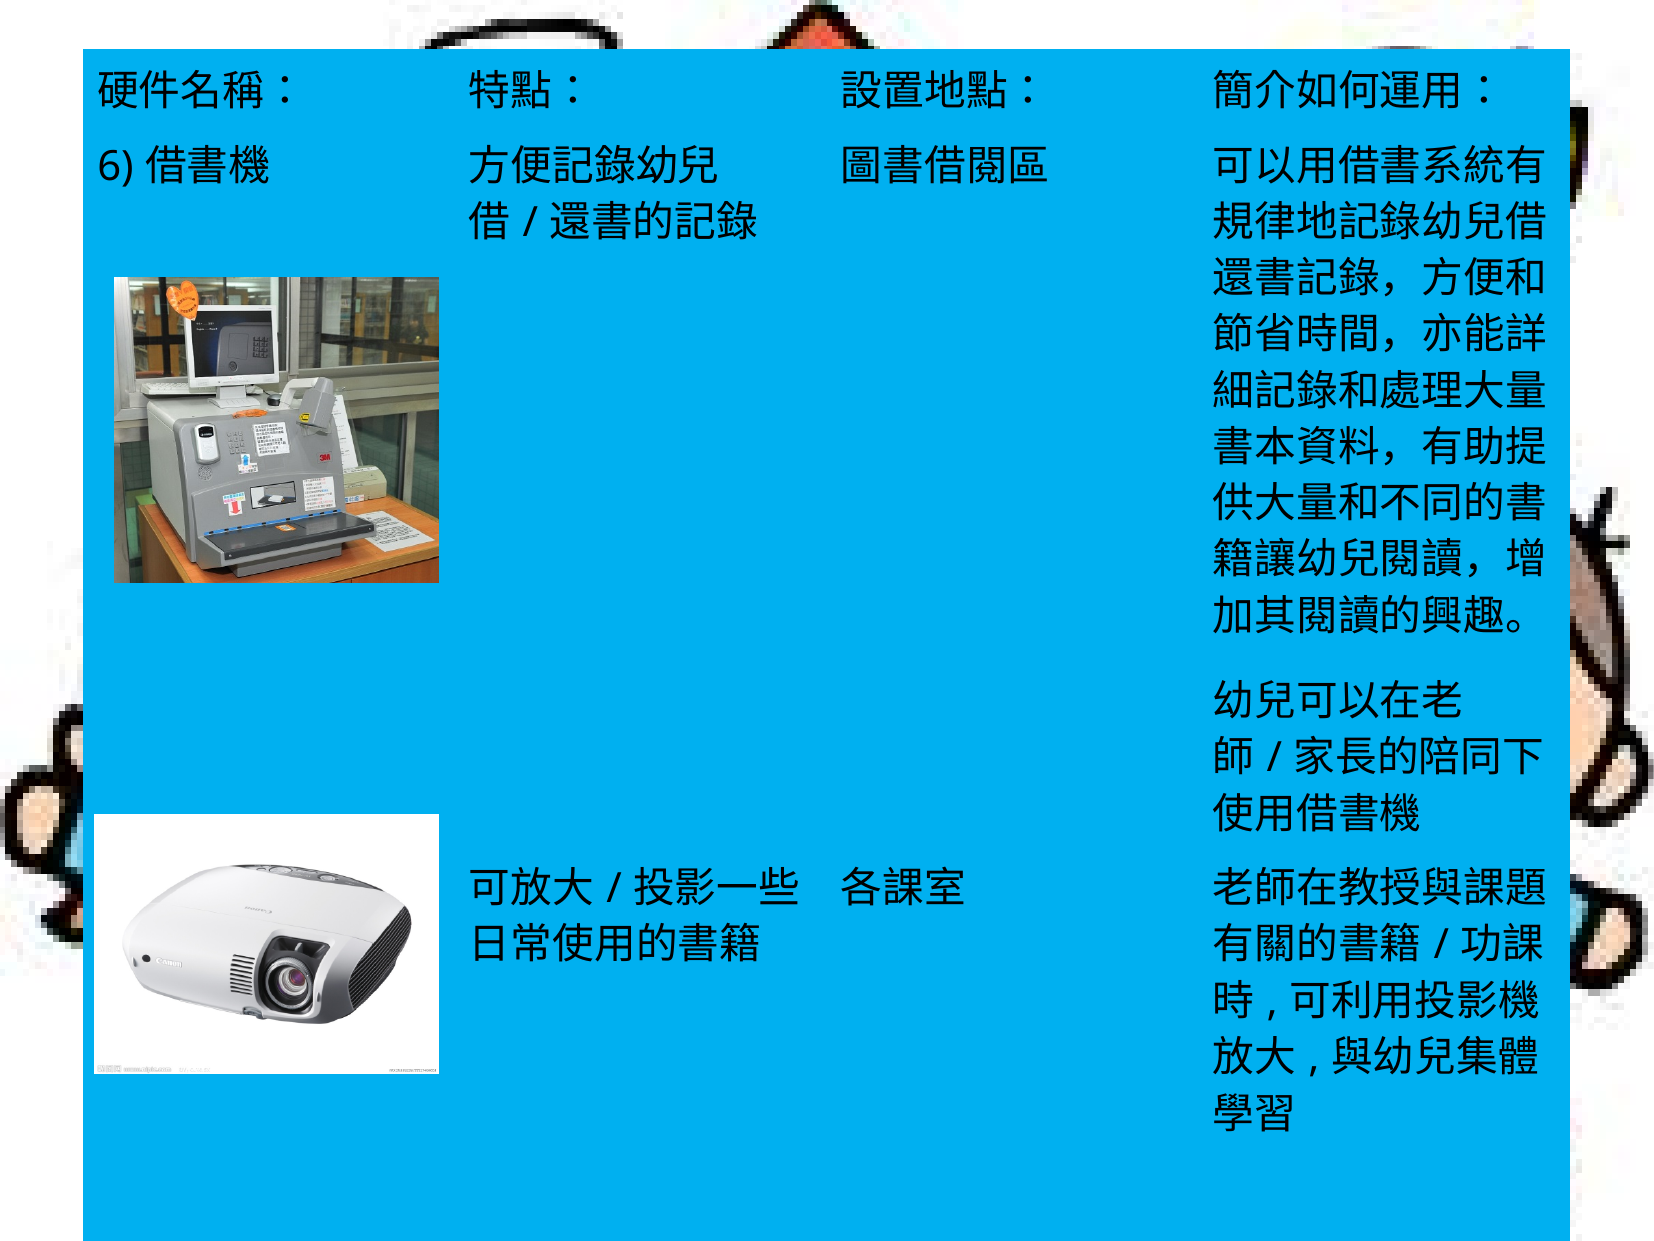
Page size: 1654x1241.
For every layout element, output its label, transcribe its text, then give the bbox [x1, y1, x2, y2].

table_cell 7)投影機 [83, 847, 454, 1241]
picture [115, 278, 438, 582]
table_cell 可放大/投影一些日常使用的書籍 [454, 847, 826, 1241]
table_header 硬件名稱： [83, 49, 454, 125]
table_header 設置地點： [826, 49, 1198, 125]
table_cell 可以用借書系統有規律地記錄幼兒借還書記錄，方便和節省時間，亦能詳細記錄和處理大量書本資料，有助提供大量和不同的書籍讓幼兒閱讀，增加其閱讀的興趣。 幼兒可以在老師/家長的陪同下使用借書機 [1198, 125, 1570, 847]
table_cell 各課室 [826, 847, 1198, 1241]
table_header 特點： [454, 49, 826, 125]
picture [95, 815, 438, 1073]
table_header 簡介如何運用： [1198, 49, 1570, 125]
table_cell 老師在教授與課題有關的書籍/功課時,可利用投影機放大,與幼兒集體學習 [1198, 847, 1570, 1241]
table_cell 圖書借閱區 [826, 125, 1198, 847]
table_cell 方便記錄幼兒借/還書的記錄 [454, 125, 826, 847]
table_cell 6)借書機 [83, 125, 454, 847]
picture [0, 0, 1654, 1241]
